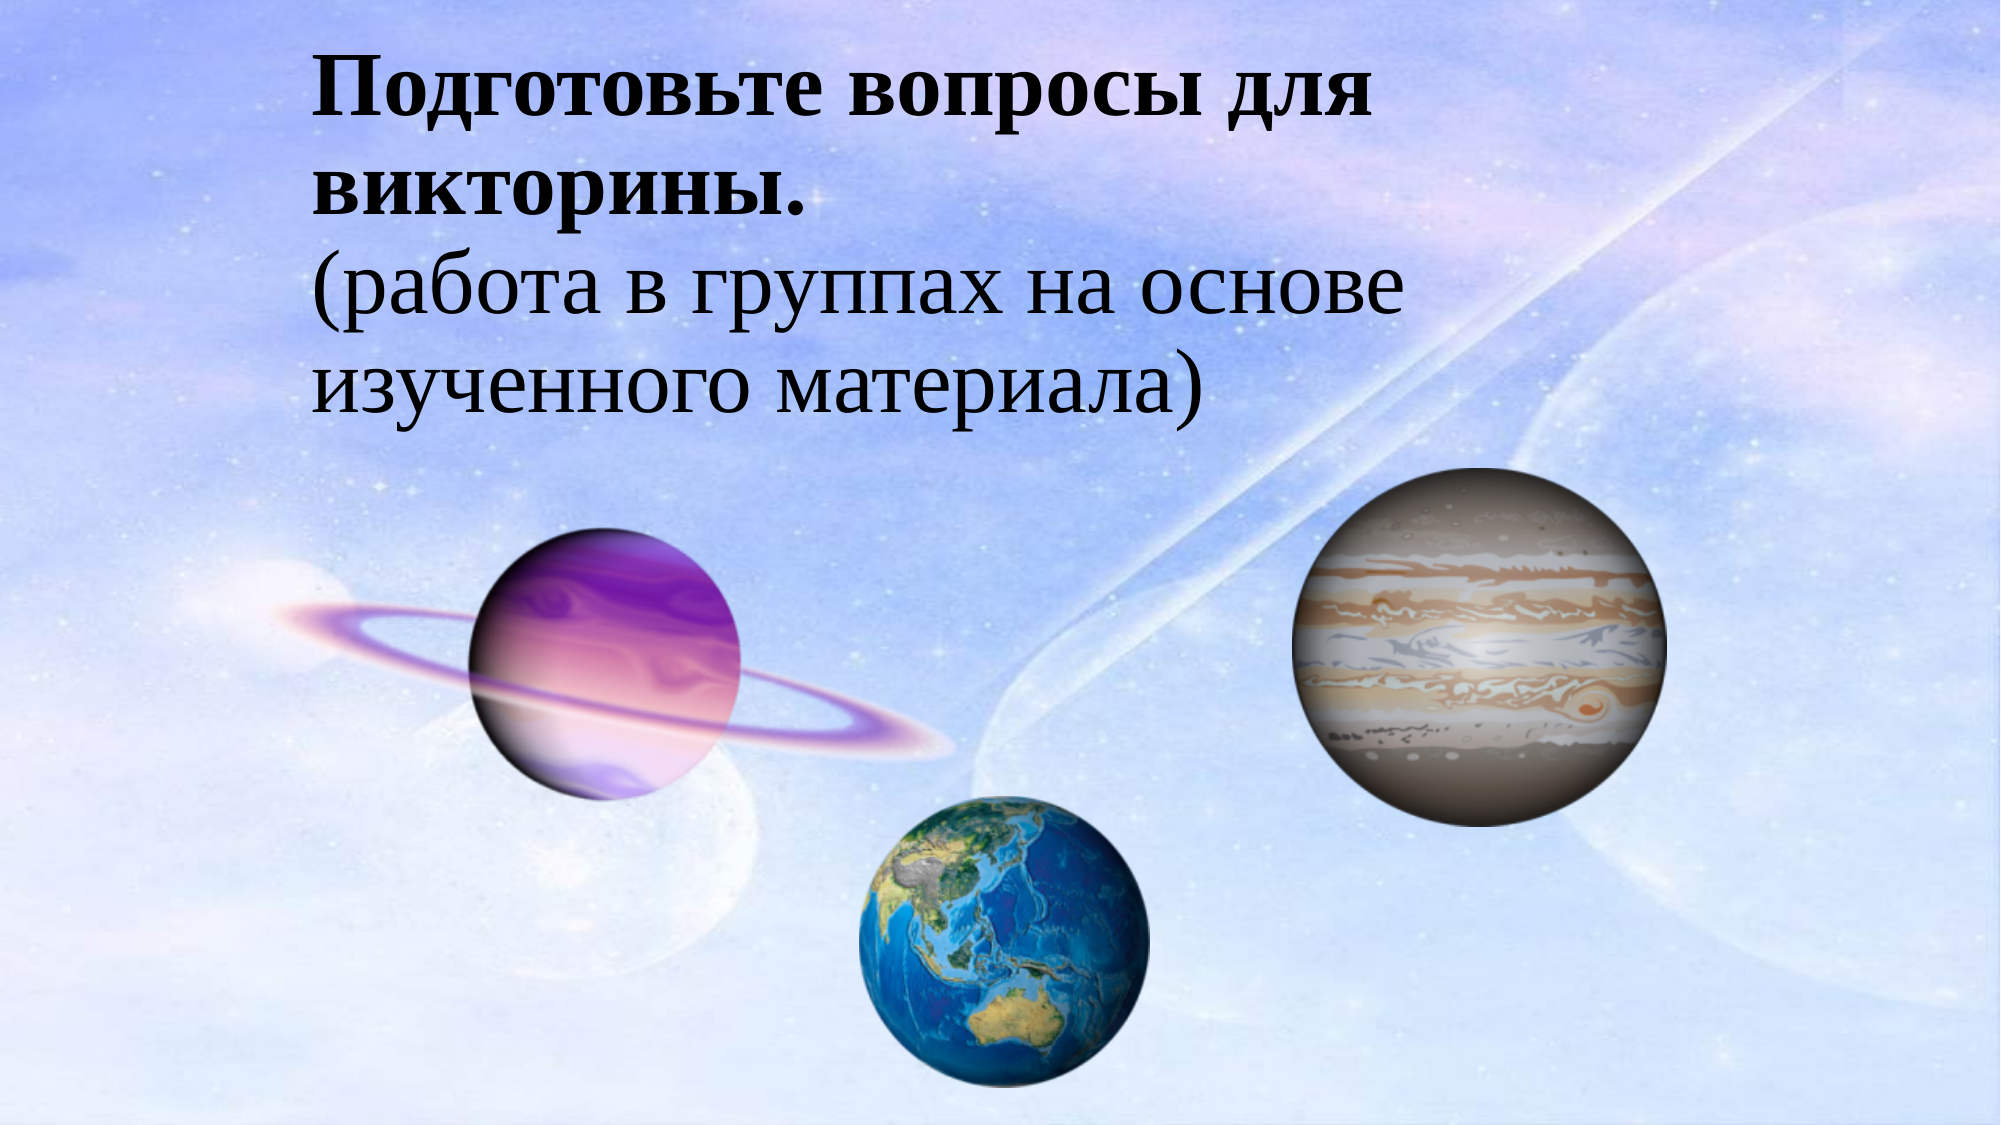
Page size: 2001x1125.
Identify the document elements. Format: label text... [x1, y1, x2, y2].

title Подготовьте вопросы для викторины. (работа в группах на основе изученного материала) [296, 140, 1647, 329]
picture [0, 0, 2001, 1125]
footer [662, 1042, 1338, 1103]
